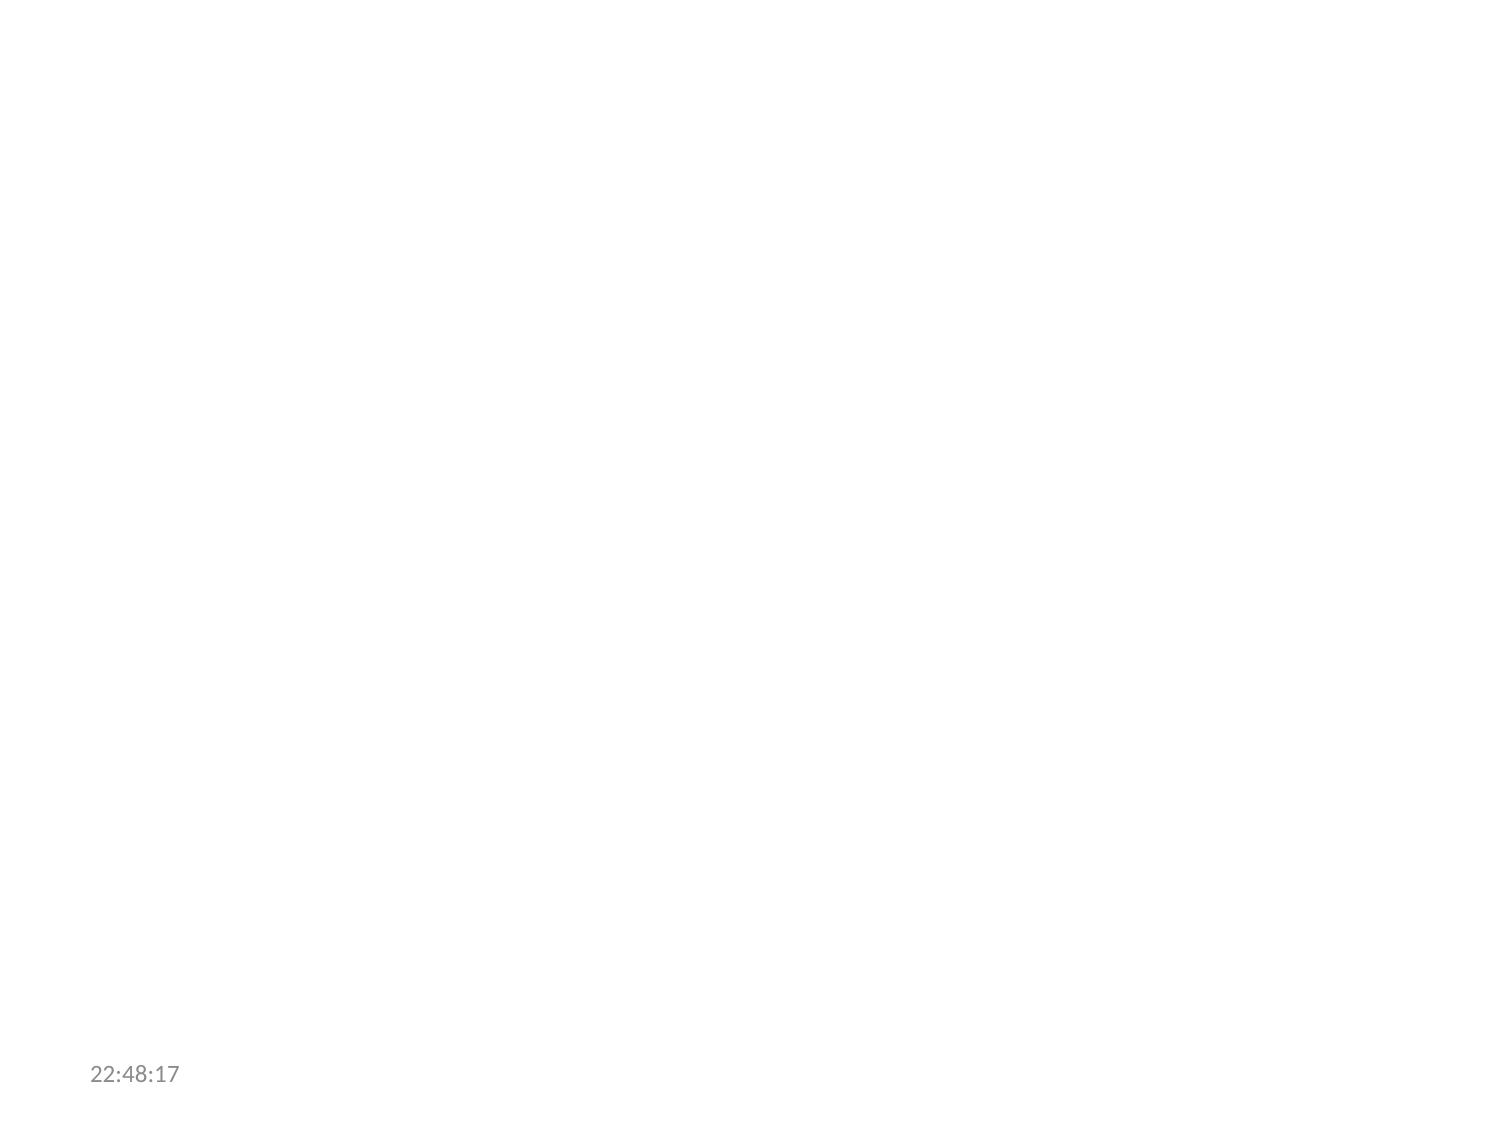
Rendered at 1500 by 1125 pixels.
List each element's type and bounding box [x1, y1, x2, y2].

slide_number [75, 1042, 425, 1103]
